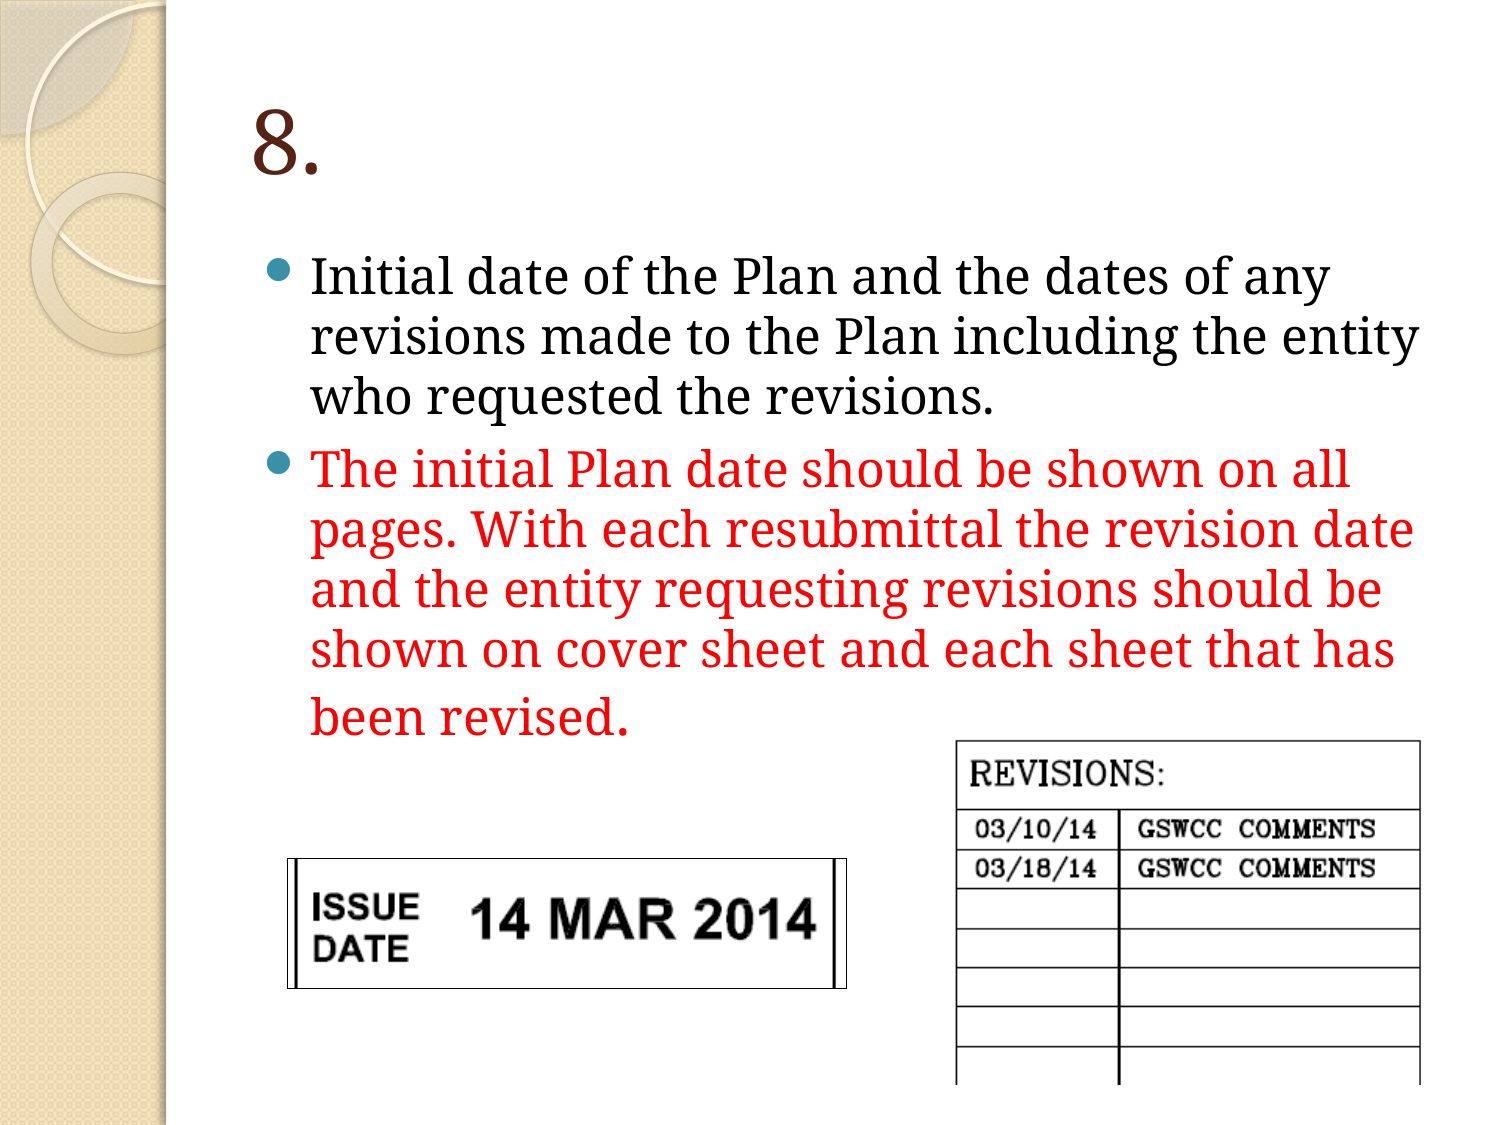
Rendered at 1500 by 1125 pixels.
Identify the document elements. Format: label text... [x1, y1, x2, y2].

picture [949, 724, 1427, 1085]
list Initial date of the Plan and the dates of any revisions made to the Plan including the entity who requested the revisions. The initial Plan date should be shown on all pages. With each resubmittal the revision date and the entity requesting revisions should be shown on cover sheet and each sheet that has been revised. [235, 237, 1466, 1025]
picture [287, 858, 848, 989]
title 8. [235, 45, 1466, 233]
